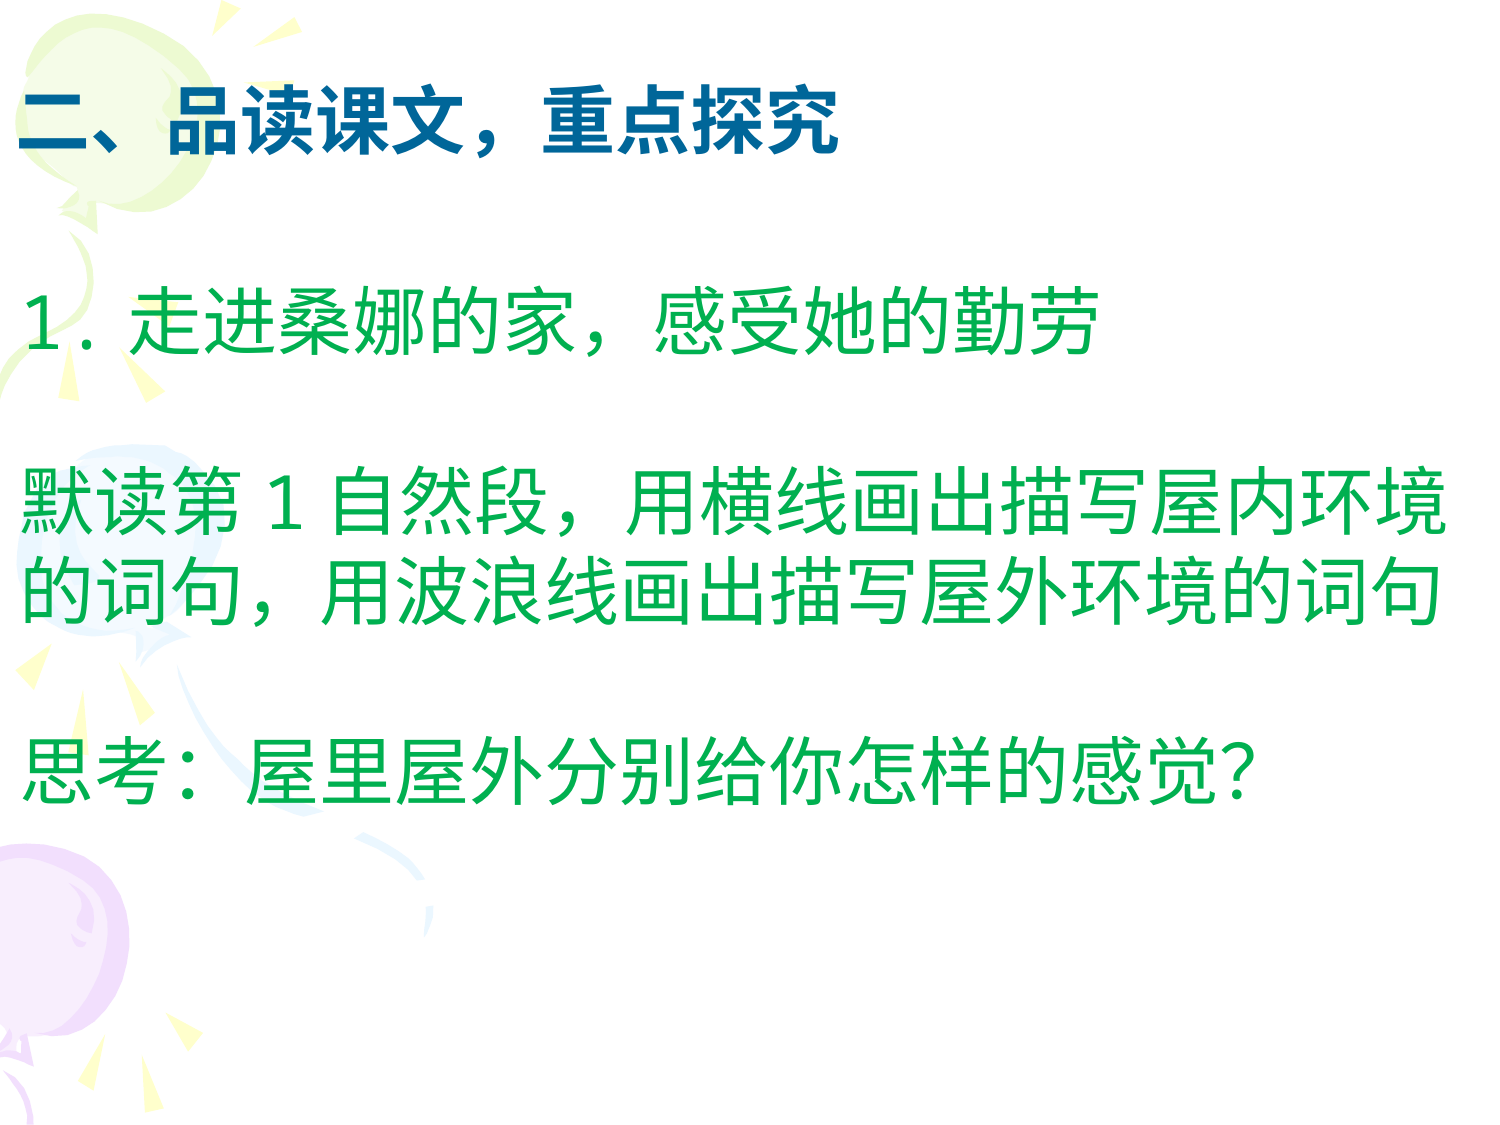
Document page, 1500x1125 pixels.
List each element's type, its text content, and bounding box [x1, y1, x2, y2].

text_box 二、品读课文，重点探究 [0, 66, 856, 172]
text_box 1.走进桑娜的家，感受她的勤劳 默读第1自然段，用横线画出描写屋内环境的词句，用波浪线画出描写屋外环境的词句 思考：屋里屋外分别给你怎样的感觉？ [4, 267, 1496, 912]
